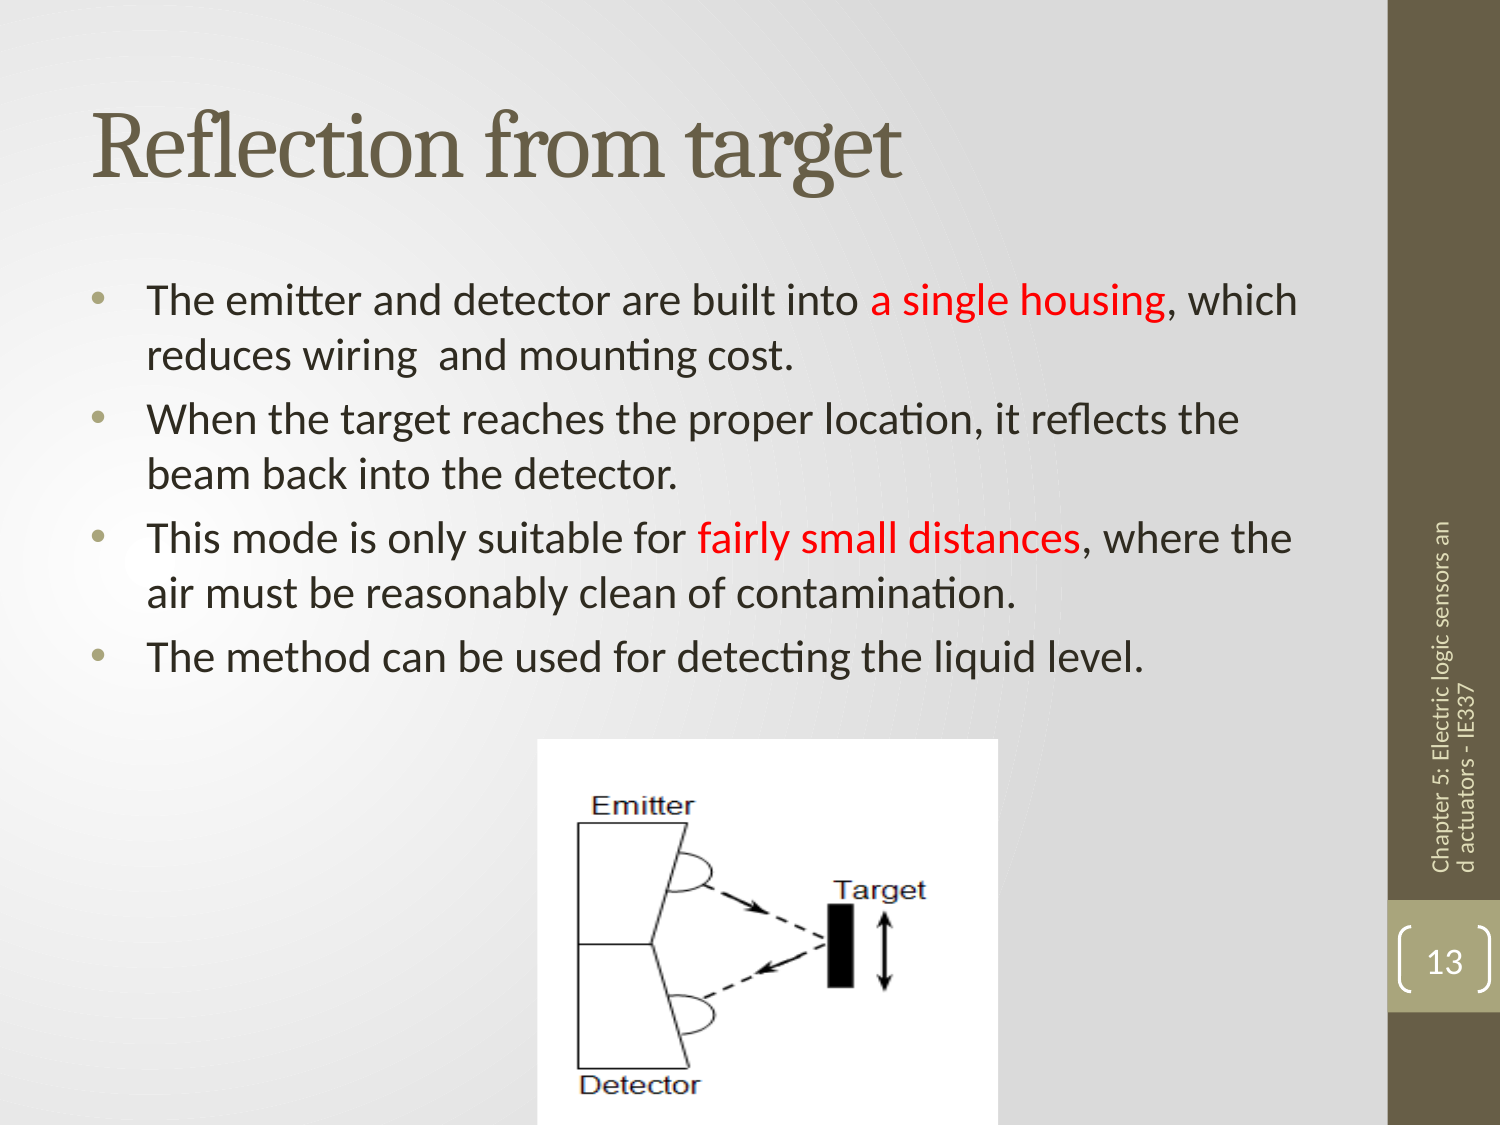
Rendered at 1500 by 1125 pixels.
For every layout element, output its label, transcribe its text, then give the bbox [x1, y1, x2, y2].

footer Chapter 5: Electric logic sensors and actuators - IE337 [1408, 500, 1469, 889]
title Reflection from target [75, 45, 1325, 233]
slide_number 13 [1397, 925, 1492, 994]
picture [536, 739, 999, 1125]
list The emitter and detector are built into a single housing, which reduces wiring and mounting cost. When the target reaches the proper location, it reflects the beam back into the detector. This mode is only suitable for fairly small distances, where the air must be reasonably clean of contamination. The method can be used for detecting the liquid level. [75, 262, 1325, 1050]
